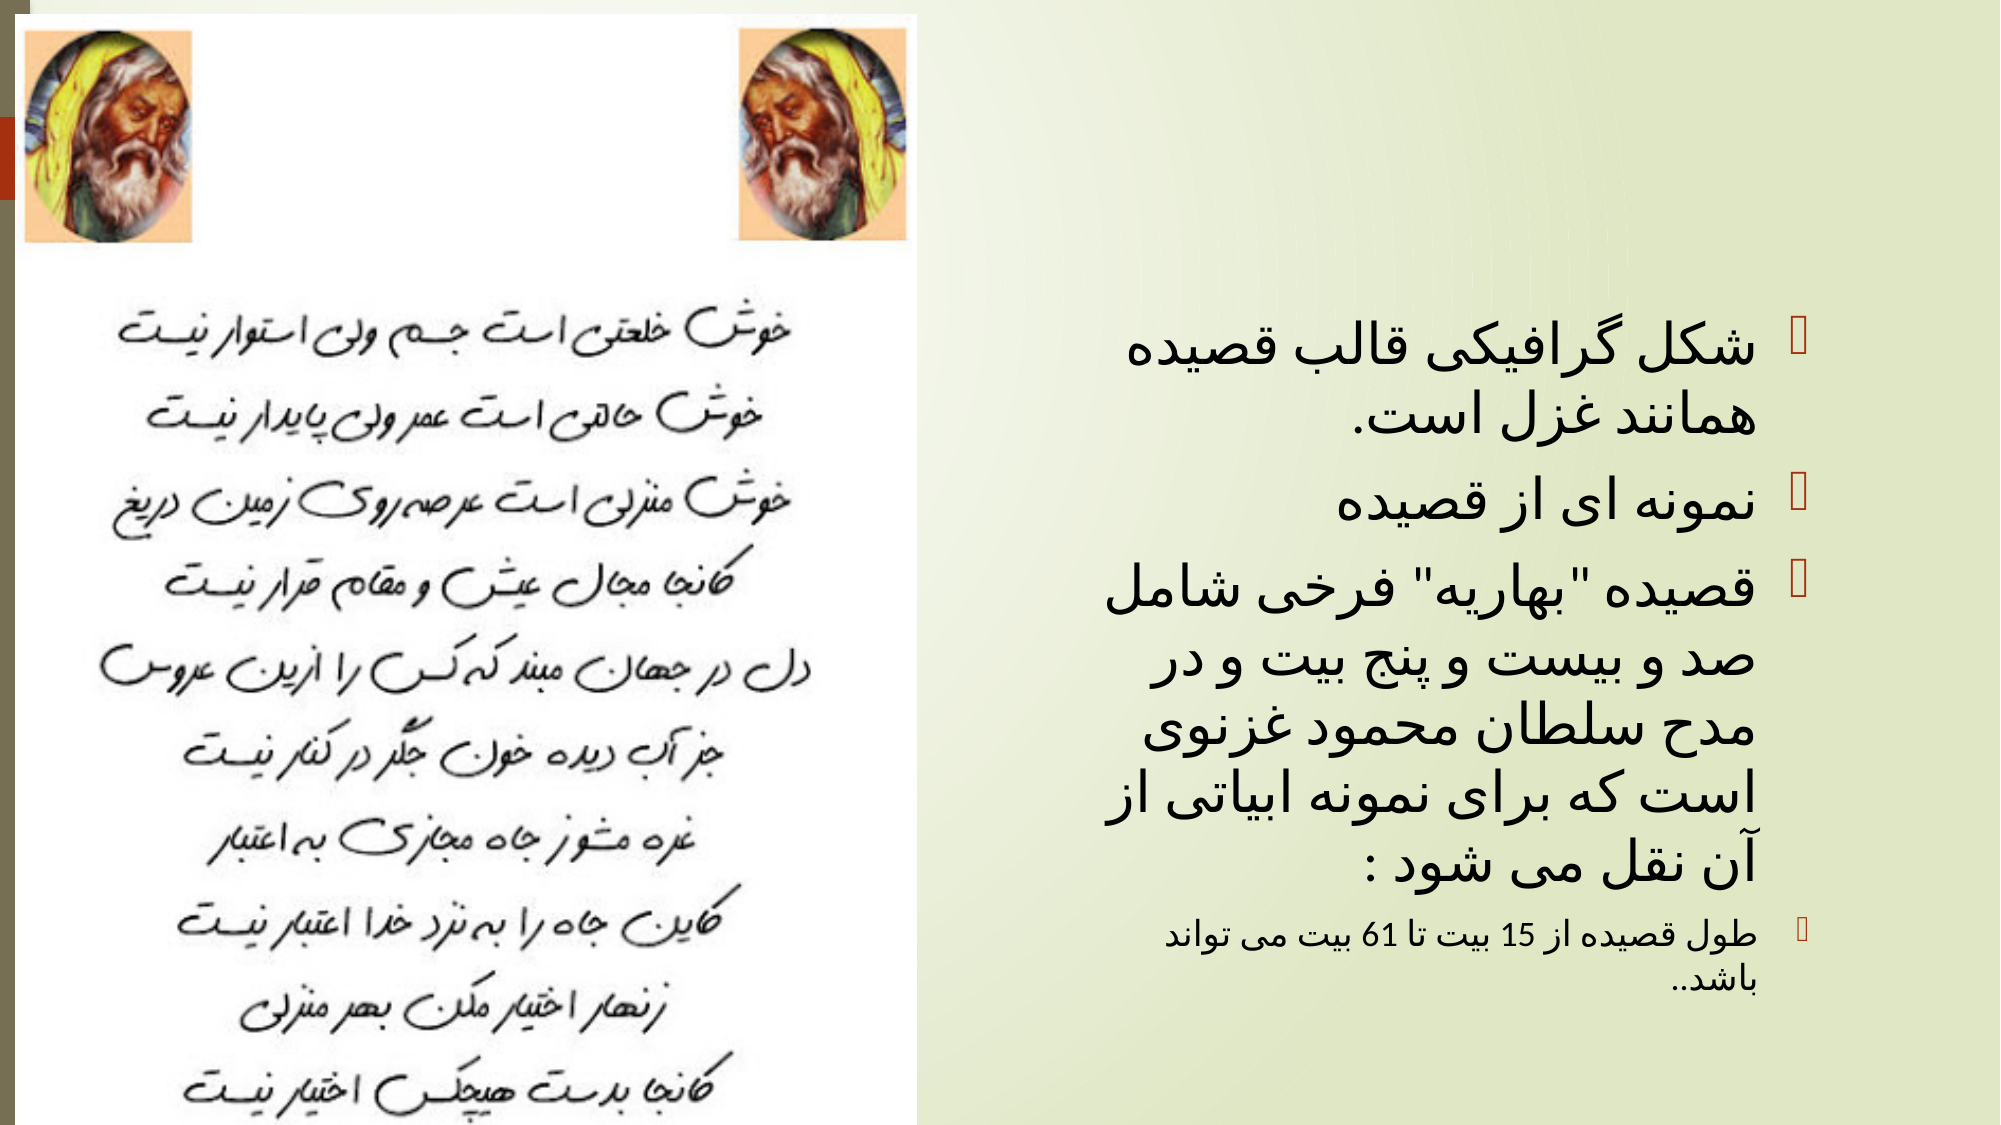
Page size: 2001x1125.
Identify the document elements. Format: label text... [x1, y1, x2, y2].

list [15, 13, 917, 1125]
list شکل گرافیکی قالب قصیده همانند غزل است. نمونه ای از قصیده قصیده "بهاریه" فرخی شامل صد و بیست و پنج بیت و در مدح سلطان محمود غزنوی است که برای نمونه ابیاتی از آن نقل می شود : طول قصیده از 15 بیت تا 61 بیت می تواند باشد.. [1083, 299, 1823, 1066]
